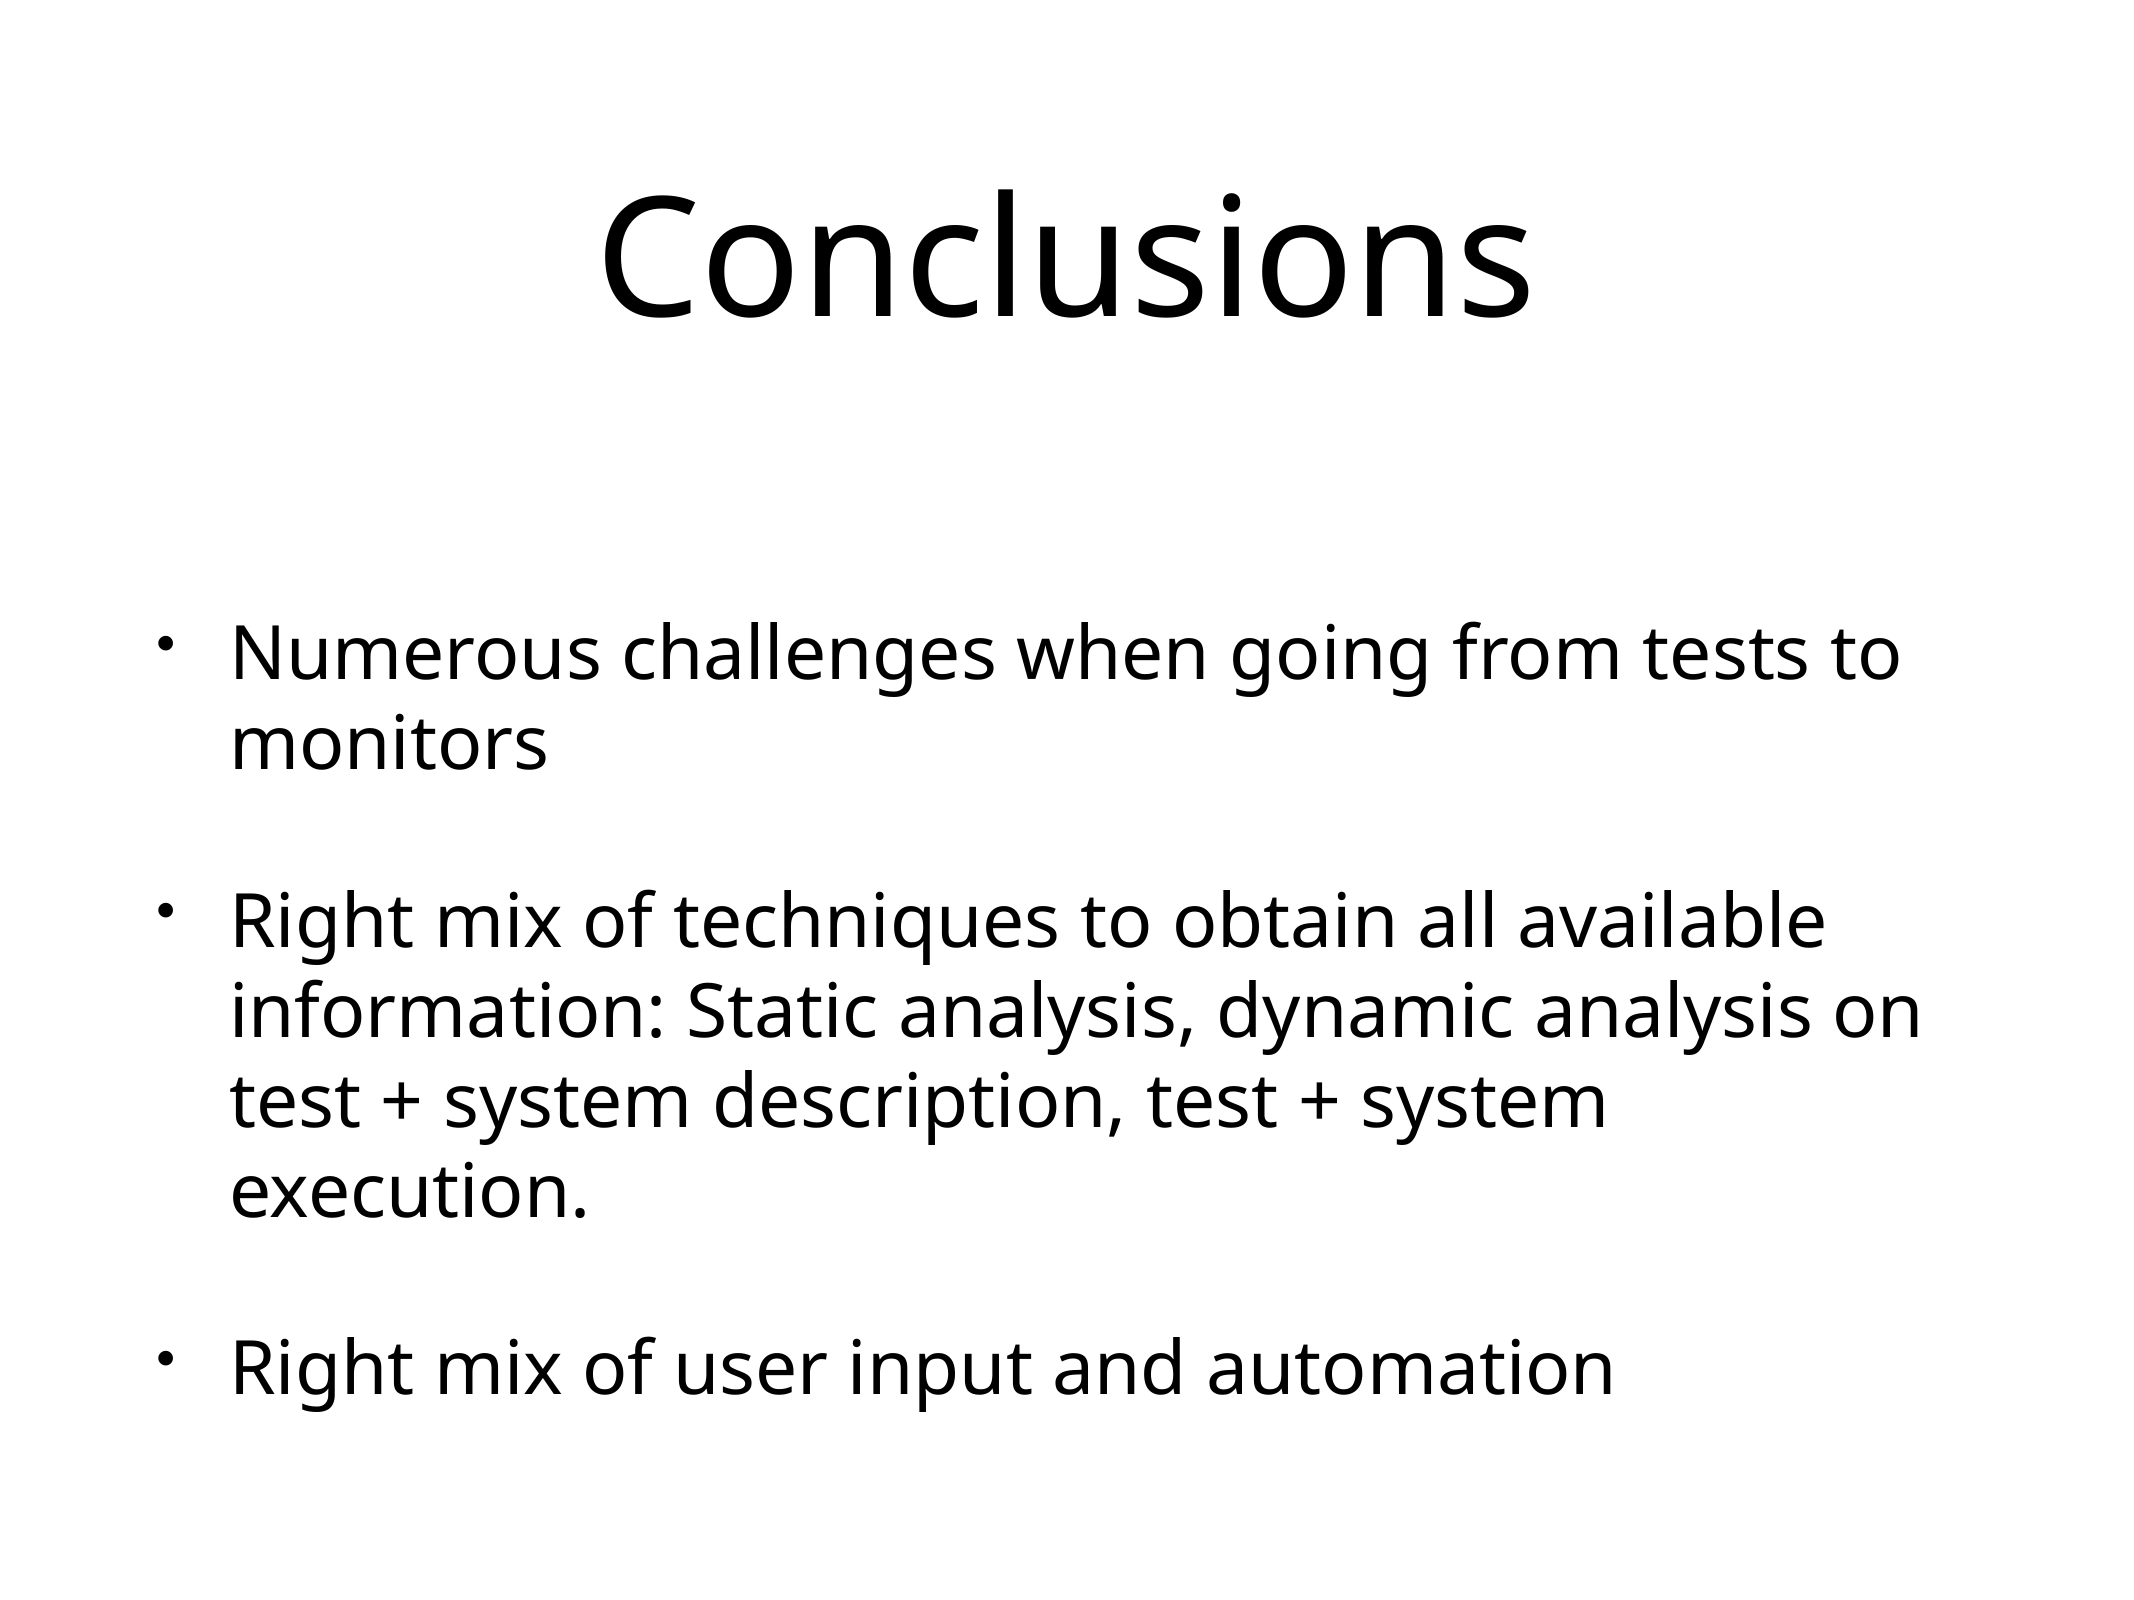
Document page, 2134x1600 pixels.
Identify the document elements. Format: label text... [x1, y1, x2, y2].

list Numerous challenges when going from tests to monitors Right mix of techniques to obtain all available information: Static analysis, dynamic analysis on test + system description, test + system execution. Right mix of user input and automation [155, 426, 1978, 1459]
title Conclusions [155, 72, 1978, 426]
